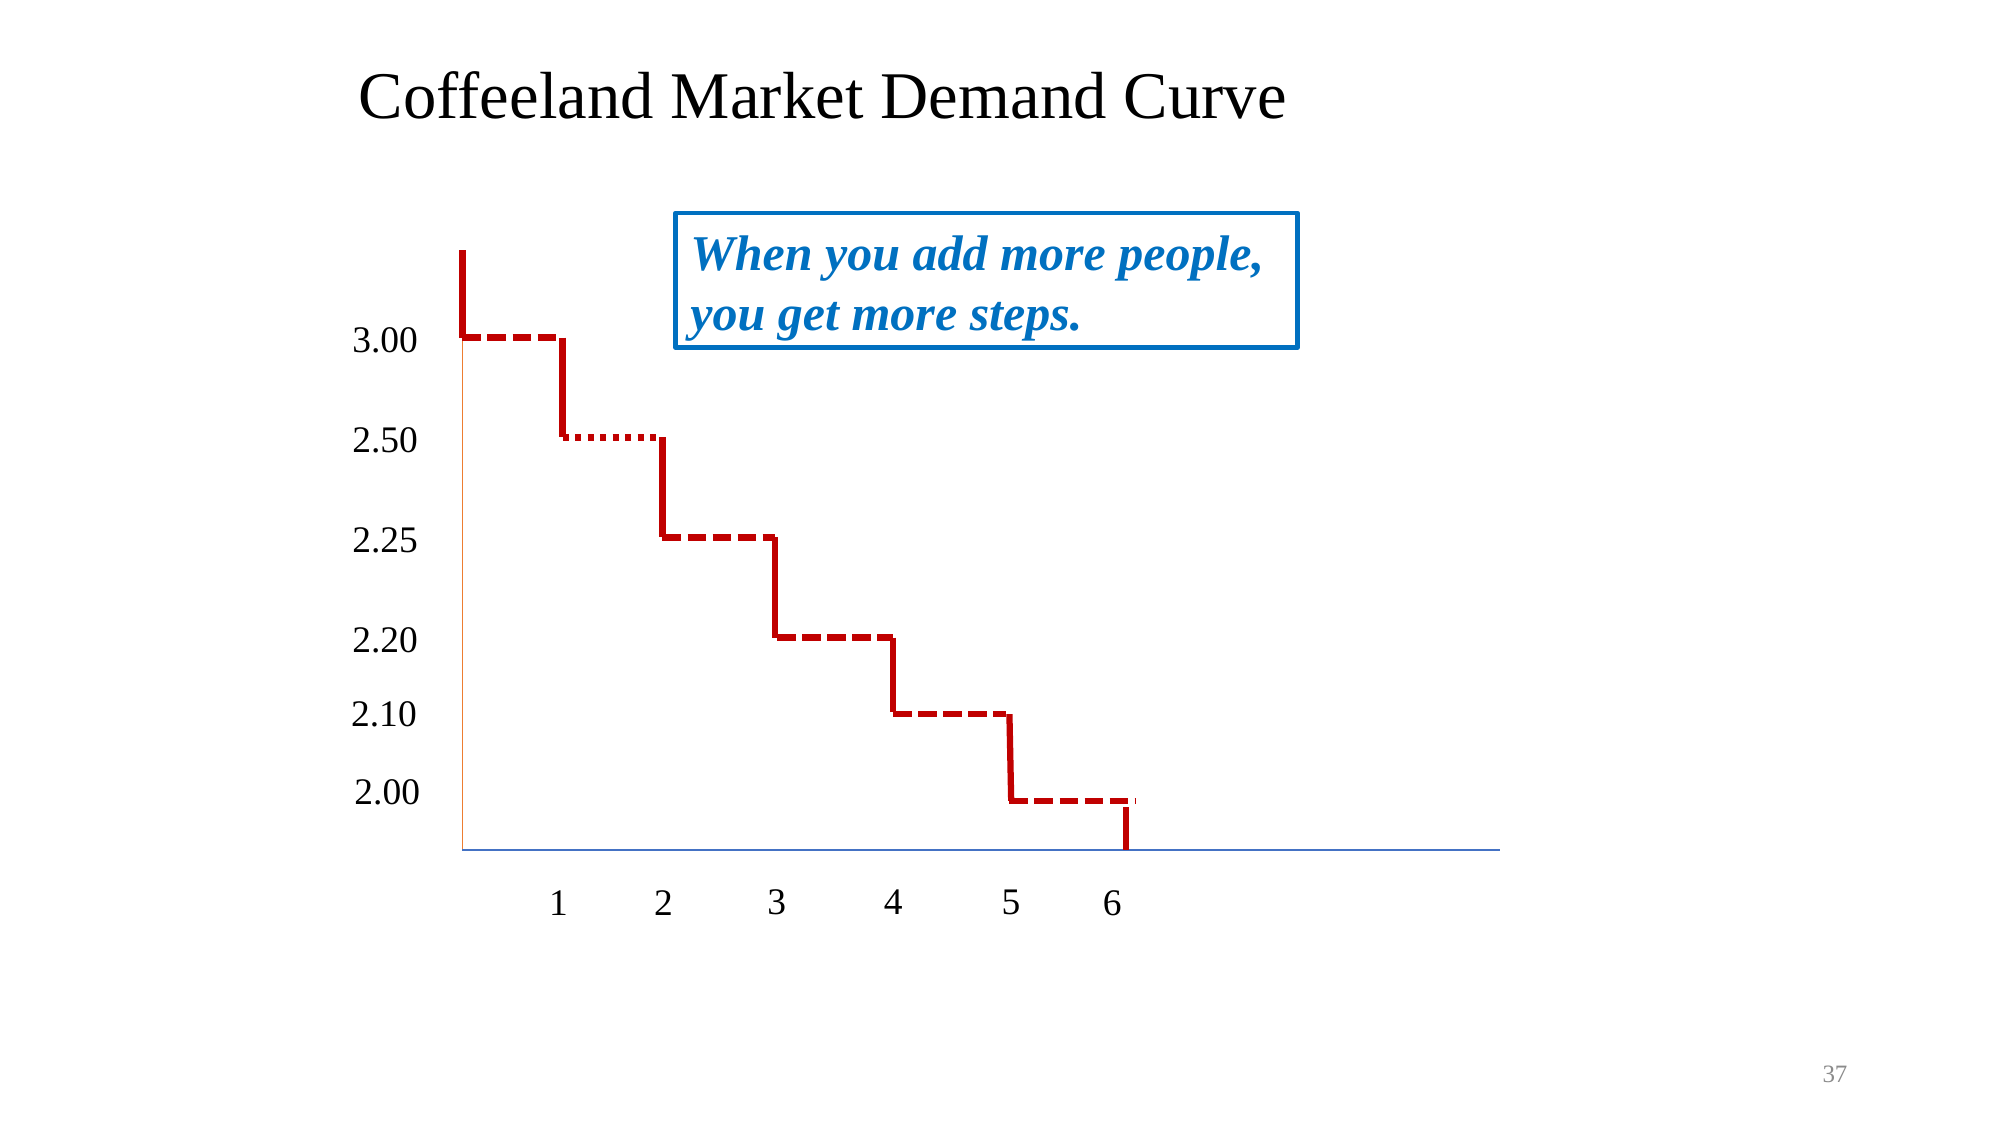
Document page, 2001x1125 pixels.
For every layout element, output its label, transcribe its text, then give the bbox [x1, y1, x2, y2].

text_box 2.10 [336, 681, 449, 741]
text_box 2.25 [337, 507, 450, 567]
text_box 2 [639, 870, 696, 931]
text_box 2.50 [337, 407, 450, 467]
text_box 6 [1088, 870, 1137, 931]
text_box 3 [752, 869, 802, 930]
text_box 4 [868, 869, 918, 930]
text_box 5 [986, 869, 1036, 930]
title Coffeeland Market Demand Curve [326, 3, 1677, 187]
list [326, 187, 1677, 986]
text_box 3.00 [337, 307, 450, 367]
slide_number 37 [1412, 1042, 1863, 1103]
text_box 2.20 [337, 607, 450, 667]
text_box 1 [534, 870, 591, 931]
text_box 2.00 [339, 759, 450, 820]
text_box When you add more people, you get more steps. [675, 213, 1298, 348]
